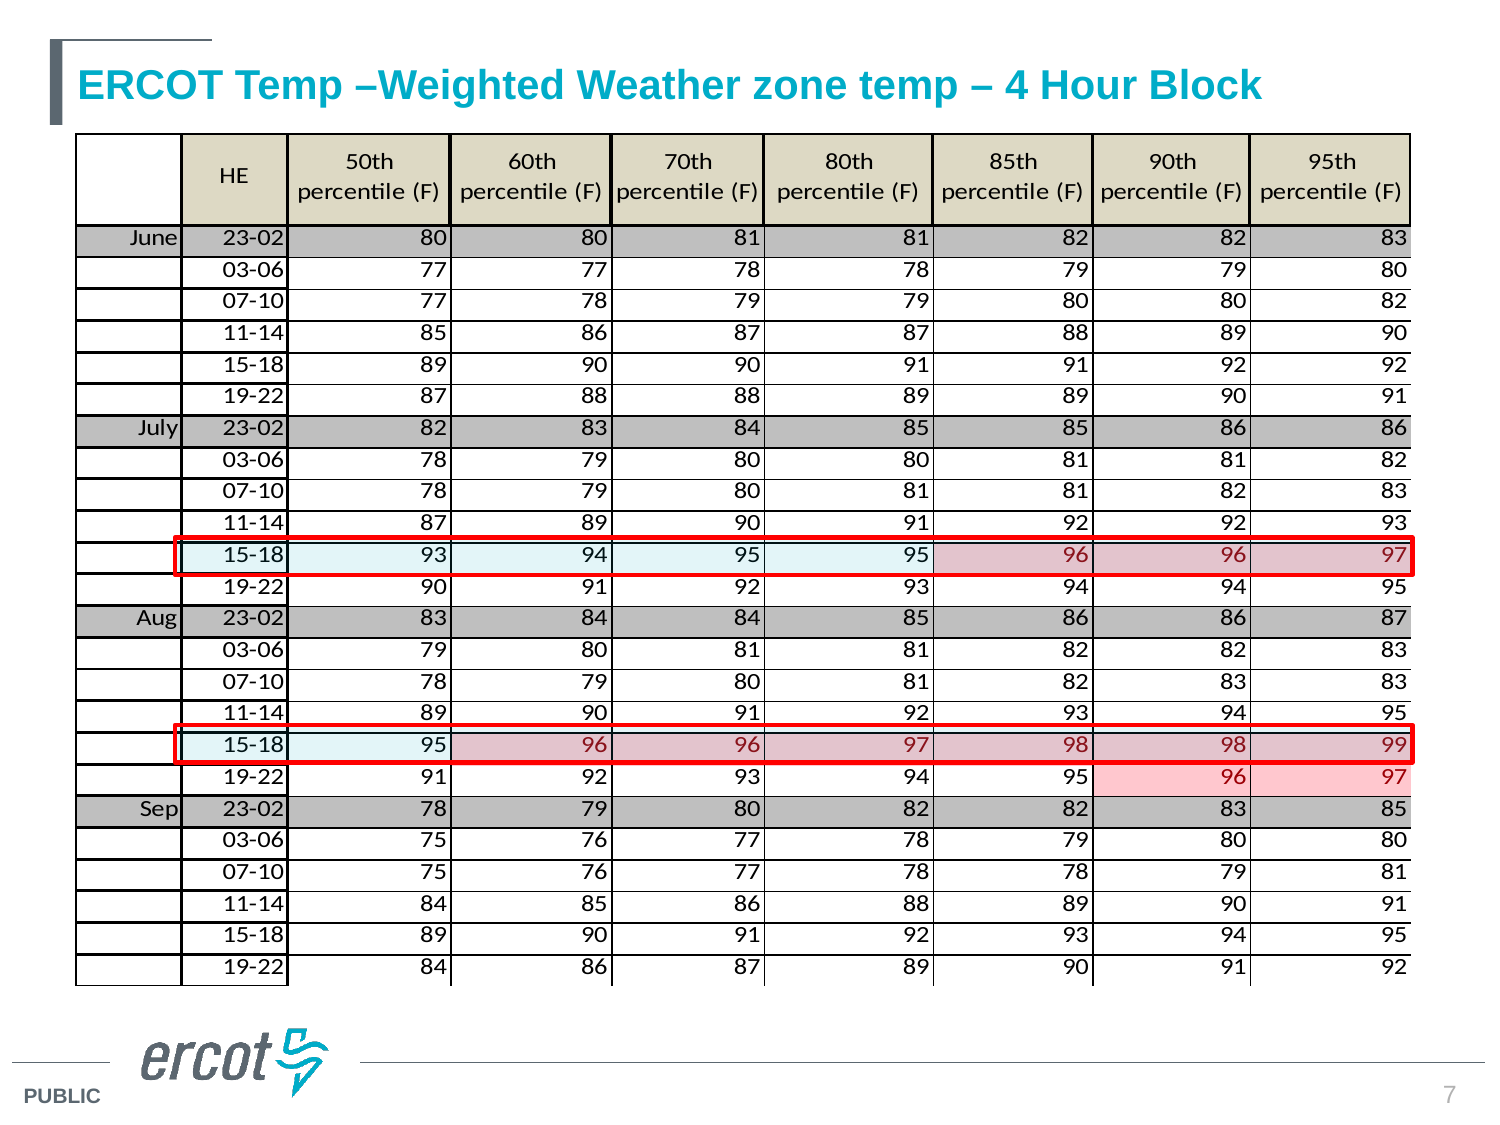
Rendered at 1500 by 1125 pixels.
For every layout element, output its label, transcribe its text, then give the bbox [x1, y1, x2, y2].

slide_number 7 [1412, 1076, 1488, 1112]
picture [137, 1024, 332, 1100]
title ERCOT Temp –Weighted Weather zone temp – 4 Hour Block [62, 39, 1450, 125]
picture [74, 132, 1413, 988]
